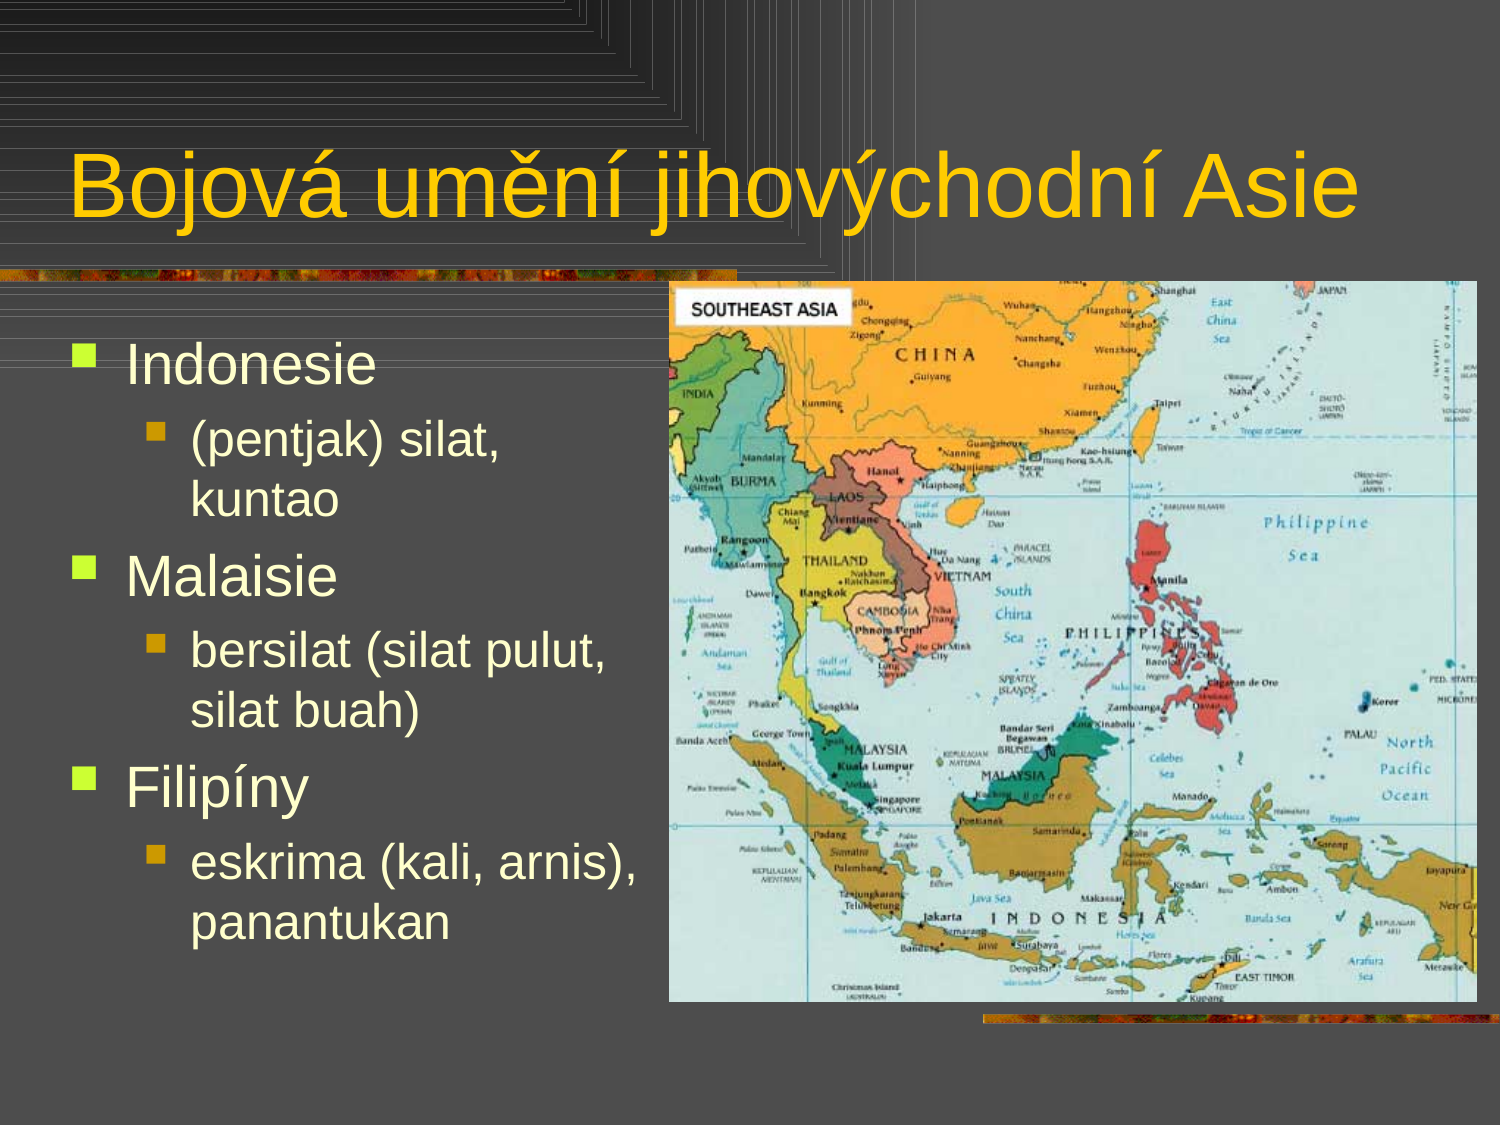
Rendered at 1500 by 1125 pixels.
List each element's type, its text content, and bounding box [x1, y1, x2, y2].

list Indonesie (pentjak) silat, kuntao Malaisie bersilat (silat pulut, silat buah) Filipíny eskrima (kali, arnis), panantukan [53, 318, 664, 994]
title Bojová umění jihovýchodní Asie [51, 118, 1470, 244]
picture [983, 1013, 1500, 1026]
picture [0, 268, 1477, 1002]
